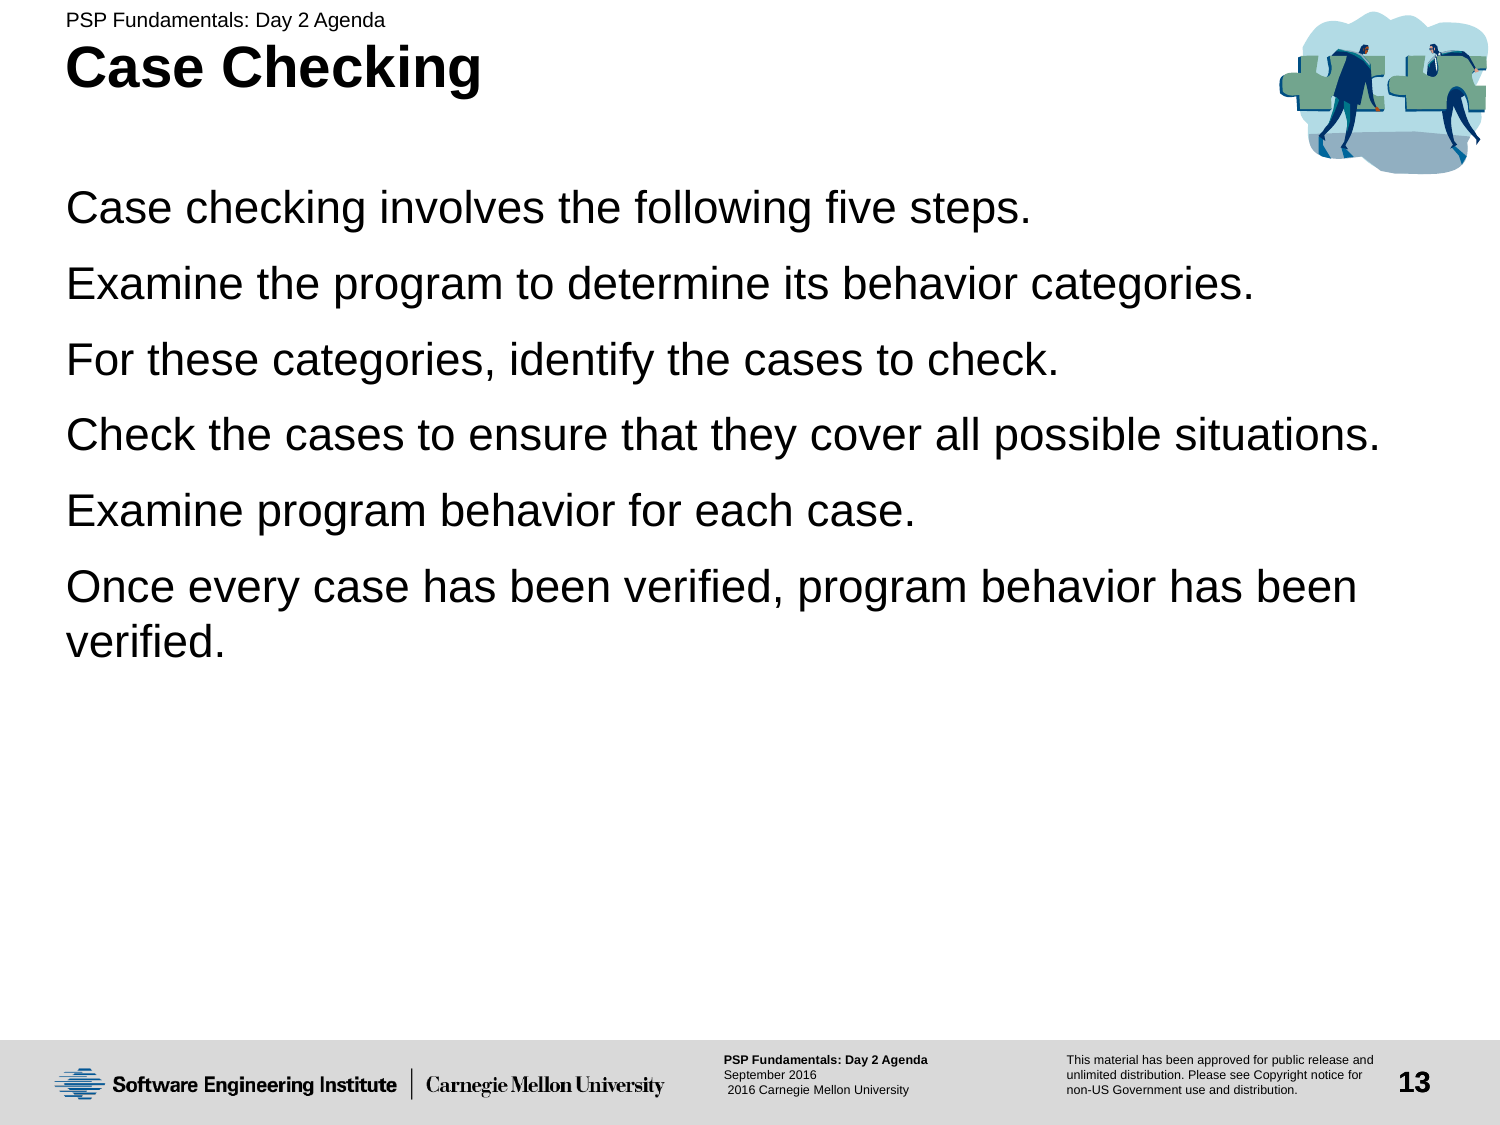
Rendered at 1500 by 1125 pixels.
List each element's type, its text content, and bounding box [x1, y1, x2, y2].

picture [1277, 11, 1489, 177]
list Case checking involves the following five steps. Examine the program to determine its behavior categories. For these categories, identify the cases to check. Check the cases to ensure that they cover all possible situations. Examine program behavior for each case. Once every case has been verified, program behavior has been verified. [65, 177, 1431, 1000]
title Case Checking [65, 37, 1277, 148]
picture [46, 1061, 673, 1104]
